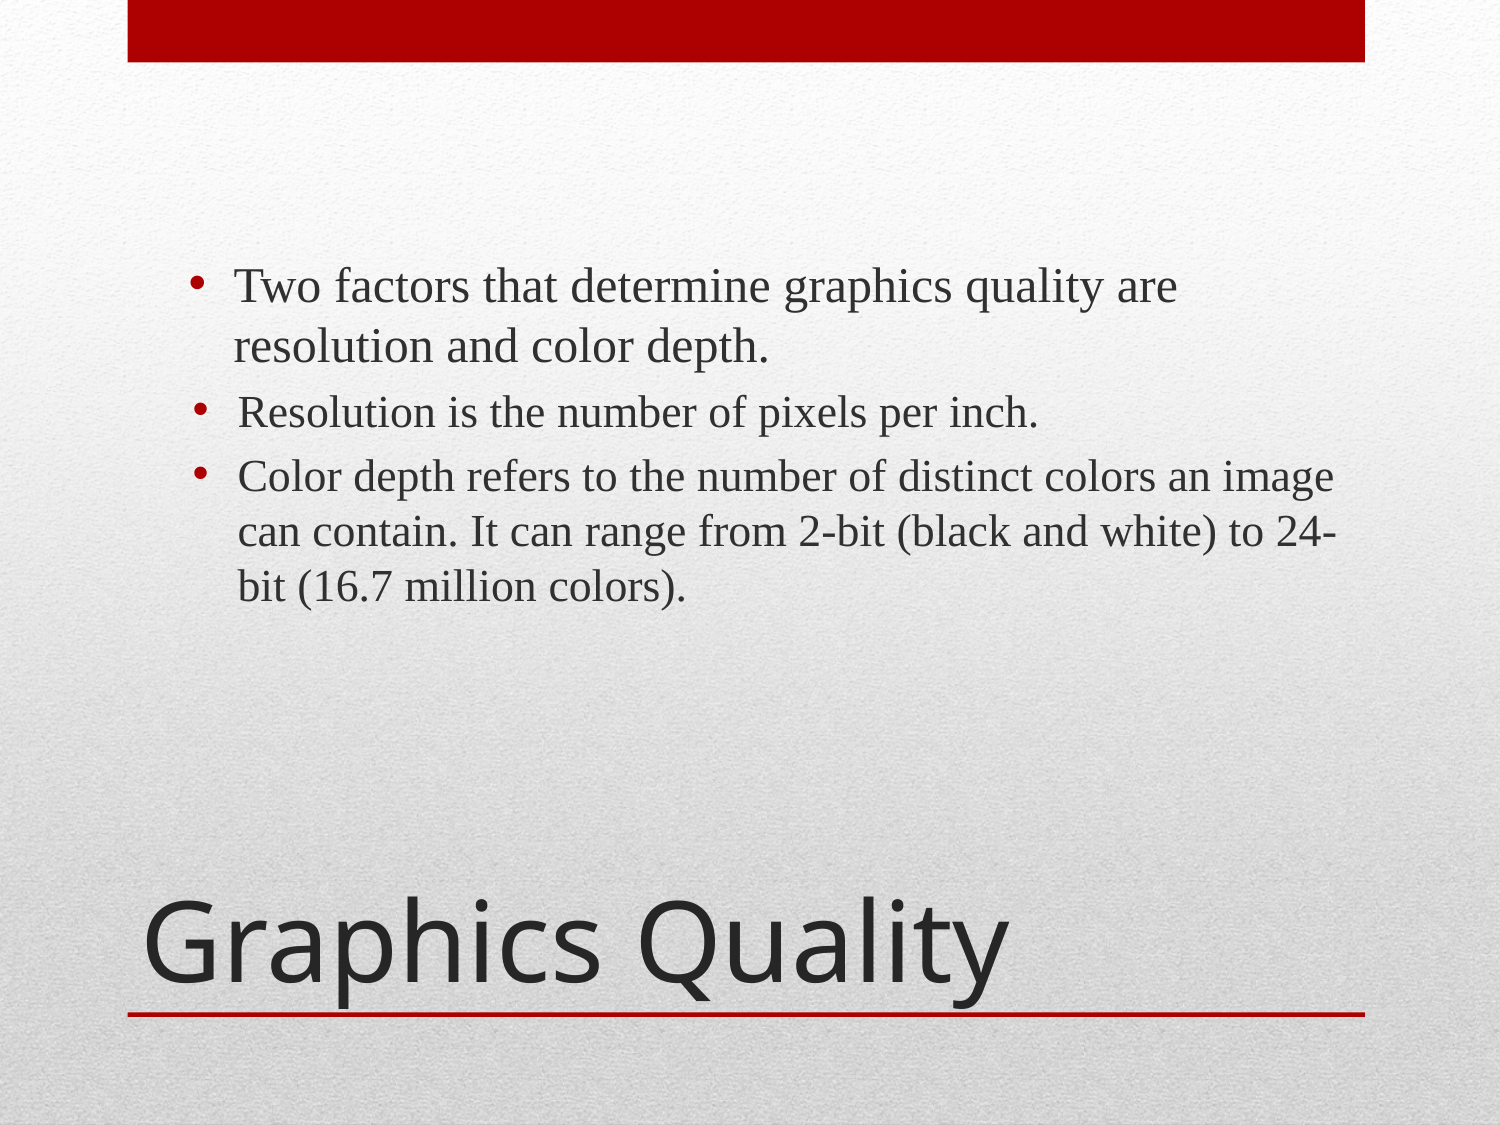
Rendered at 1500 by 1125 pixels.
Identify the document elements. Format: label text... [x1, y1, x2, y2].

title Graphics Quality [125, 750, 1238, 1013]
list Two factors that determine graphics quality are resolution and color depth. Resolution is the number of pixels per inch. Color depth refers to the number of distinct colors an image can contain. It can range from 2-bit (black and white) to 24-bit (16.7 million colors). [125, 112, 1363, 750]
